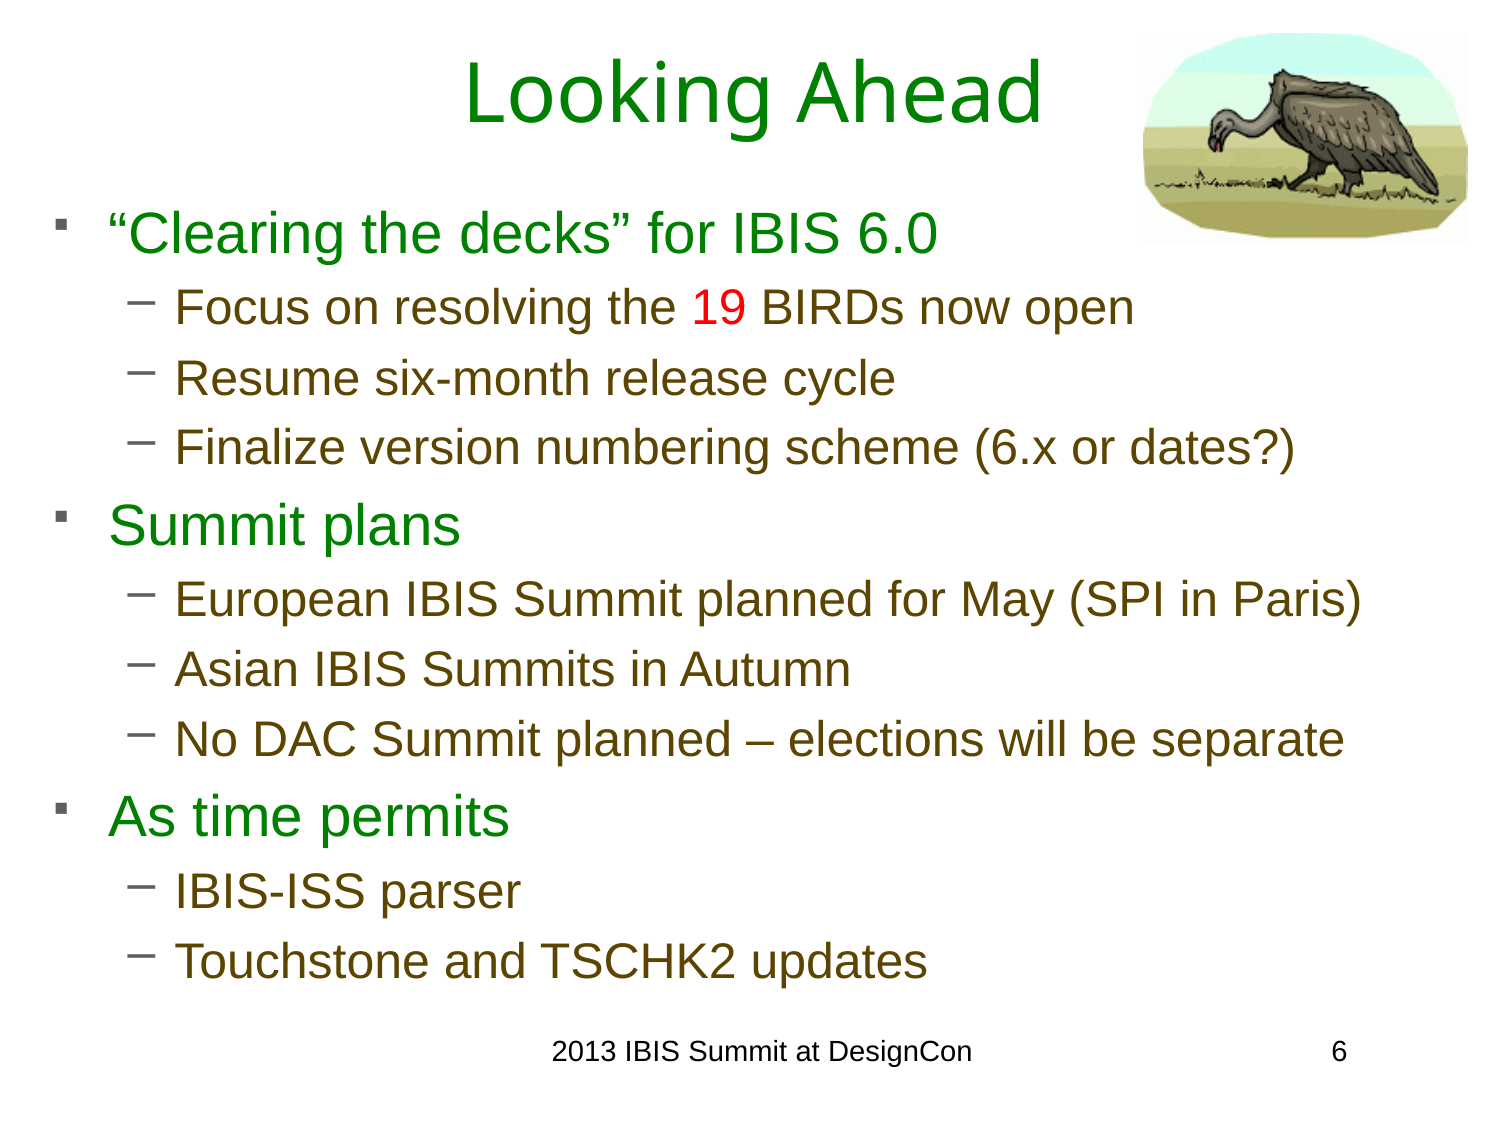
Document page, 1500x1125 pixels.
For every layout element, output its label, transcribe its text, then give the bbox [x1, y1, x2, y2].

title Looking Ahead [40, 30, 1469, 148]
list “Clearing the decks” for IBIS 6.0 Focus on resolving the 19 BIRDs now open Resume six-month release cycle Finalize version numbering scheme (6.x or dates?) Summit plans European IBIS Summit planned for May (SPI in Paris) Asian IBIS Summits in Autumn No DAC Summit planned – elections will be separate As time permits IBIS-ISS parser Touchstone and TSCHK2 updates [37, 187, 1462, 1001]
picture [1143, 33, 1468, 244]
footer 2013 IBIS Summit at DesignCon [474, 1024, 1051, 1101]
slide_number 6 [1112, 1024, 1363, 1101]
